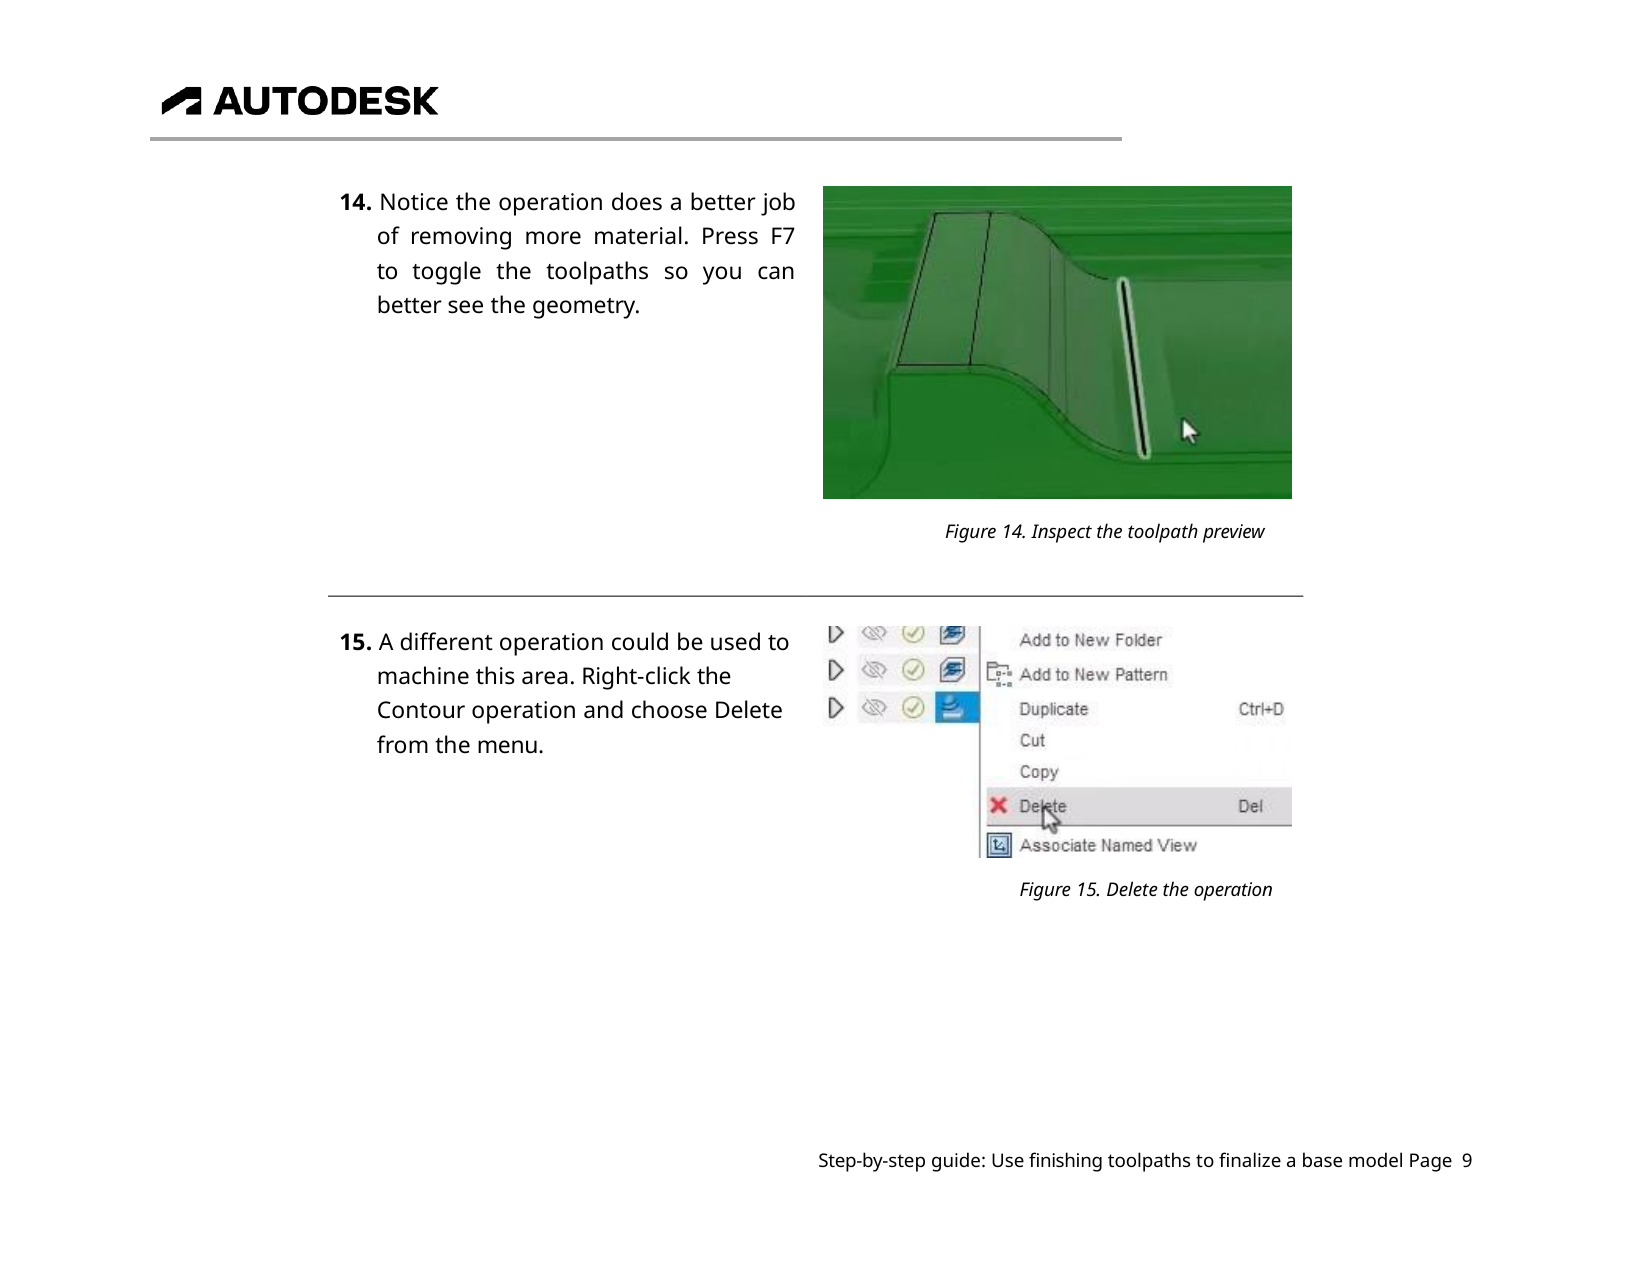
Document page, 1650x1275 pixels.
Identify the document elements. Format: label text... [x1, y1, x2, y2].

text_box Figure 15. Delete the operation [1017, 876, 1294, 901]
picture [161, 86, 439, 115]
picture [822, 626, 1292, 858]
text_box Figure 14. Inspect the toolpath preview [942, 517, 1294, 542]
picture [822, 186, 1292, 500]
text_box 14. Notice the operation does a better job of removing more material. Press F7 to toggle the toolpaths so you can better see the geometry. [337, 178, 797, 318]
slide_number Step-by-step guide: Use finishing toolpaths to finalize a base model Page 20 [816, 1145, 1509, 1275]
text_box 15. A different operation could be used to machine this area. Right-click the Contour operation and choose Delete from the menu. [337, 618, 791, 758]
